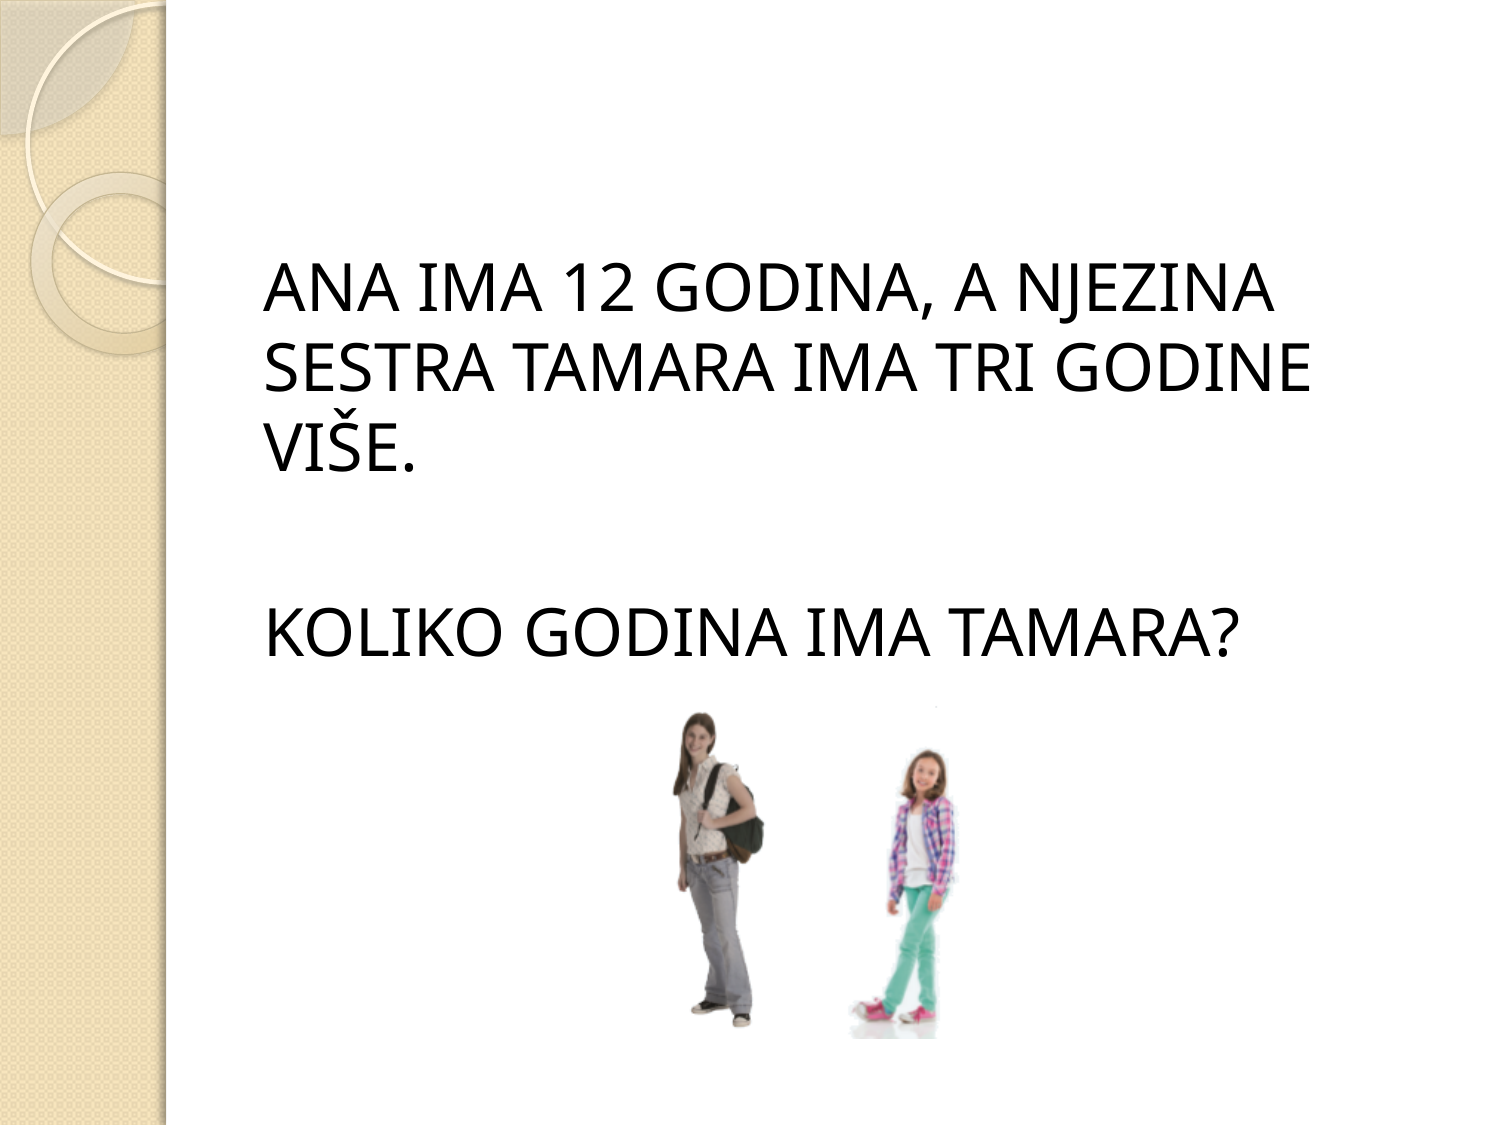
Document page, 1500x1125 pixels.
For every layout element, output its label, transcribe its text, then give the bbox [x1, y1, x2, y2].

picture [662, 699, 1020, 1040]
list ANA IMA 12 GODINA, A NJEZINA SESTRA TAMARA IMA TRI GODINE VIŠE. KOLIKO GODINA IMA TAMARA? [235, 237, 1466, 1025]
